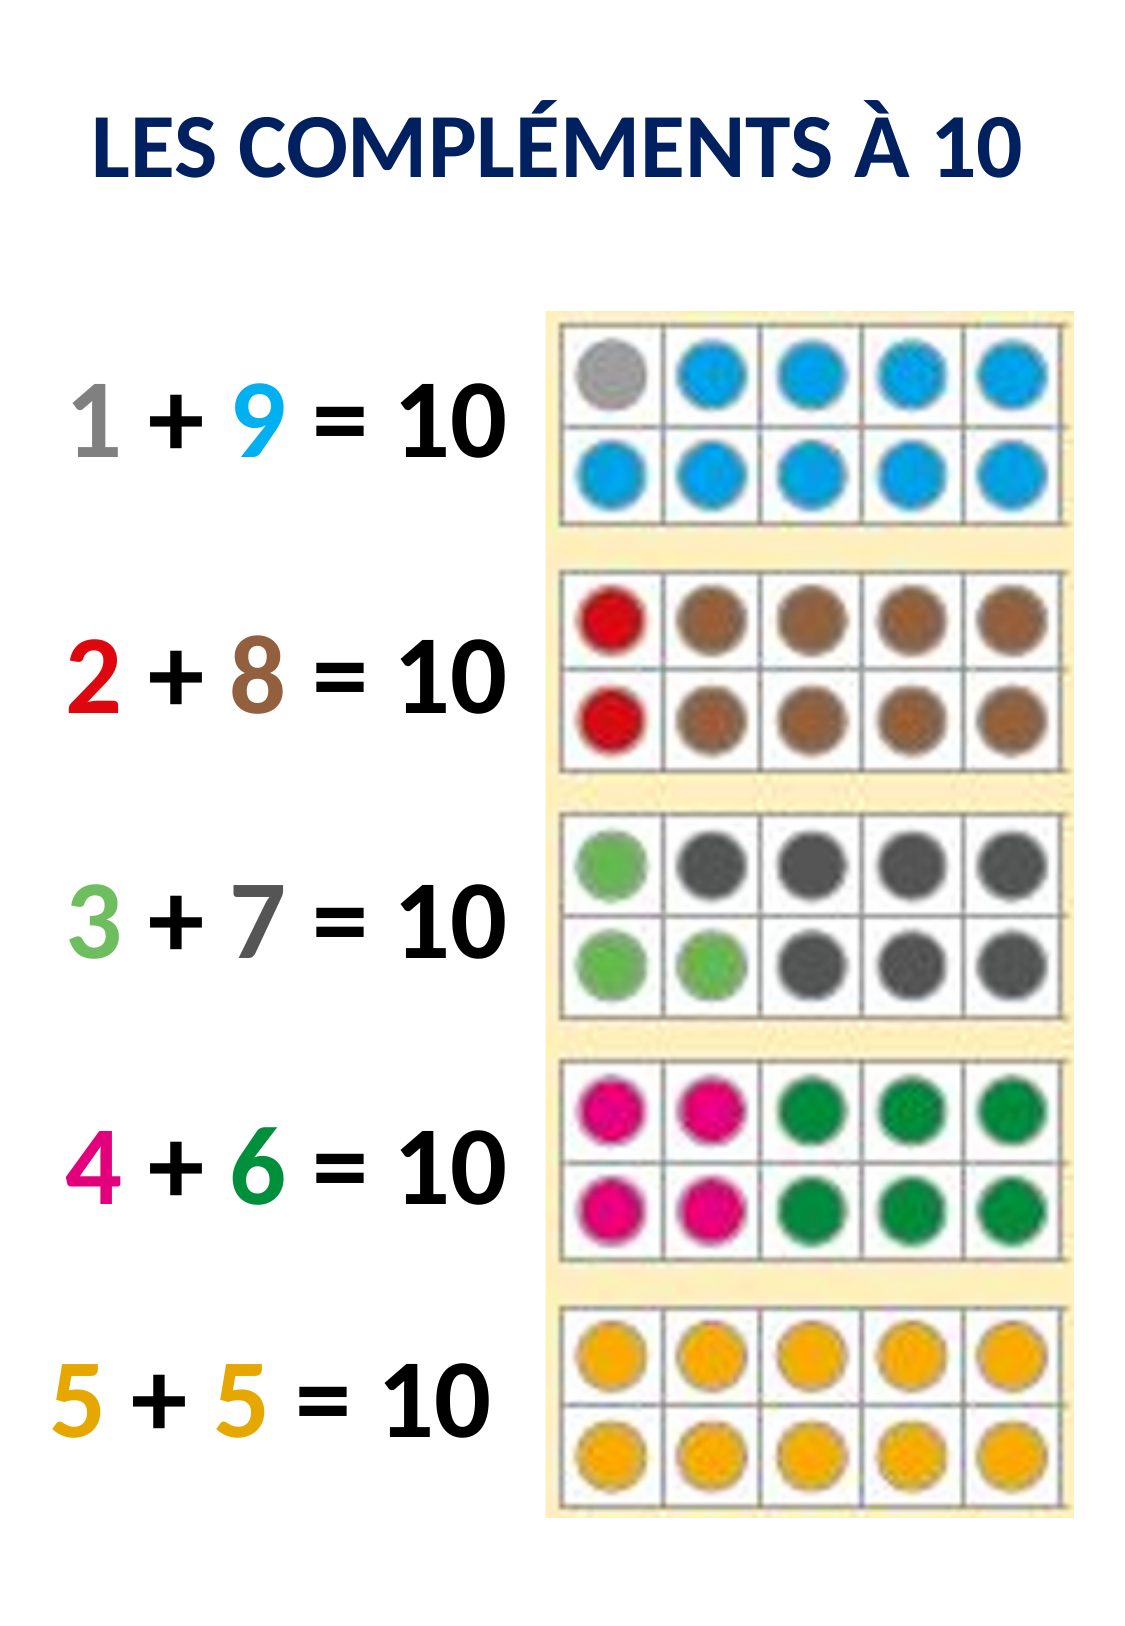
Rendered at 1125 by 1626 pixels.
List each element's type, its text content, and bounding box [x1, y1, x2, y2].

picture [545, 311, 1074, 1518]
text_box 4 + 6 = 10 [51, 1084, 545, 1234]
text_box 5 + 5 = 10 [34, 1317, 545, 1468]
text_box 2 + 8 = 10 [51, 593, 545, 744]
text_box 1 + 9 = 10 [51, 337, 545, 488]
text_box LES COMPLÉMENTS À 10 [77, 78, 1125, 203]
text_box 3 + 7 = 10 [51, 838, 545, 989]
